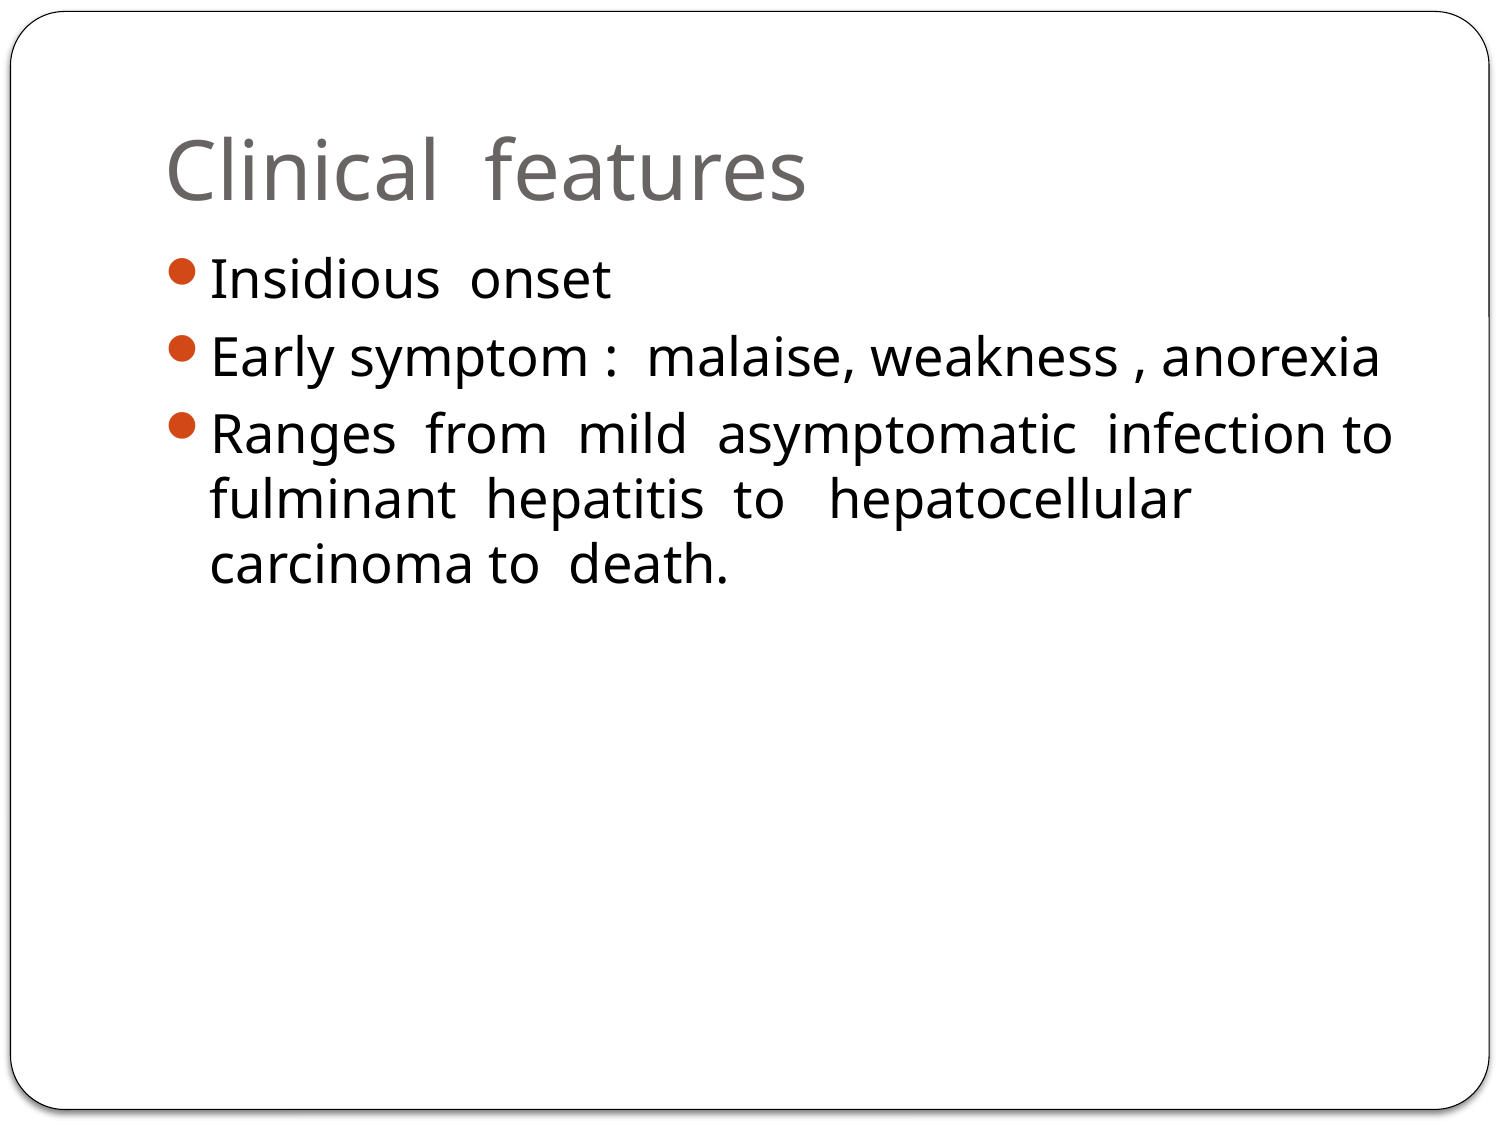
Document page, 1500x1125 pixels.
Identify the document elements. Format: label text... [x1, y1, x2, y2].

list Insidious onset Early symptom : malaise, weakness , anorexia Ranges from mild asymptomatic infection to fulminant hepatitis to hepatocellular carcinoma to death. [150, 237, 1425, 988]
title Clinical features [150, 45, 1425, 233]
